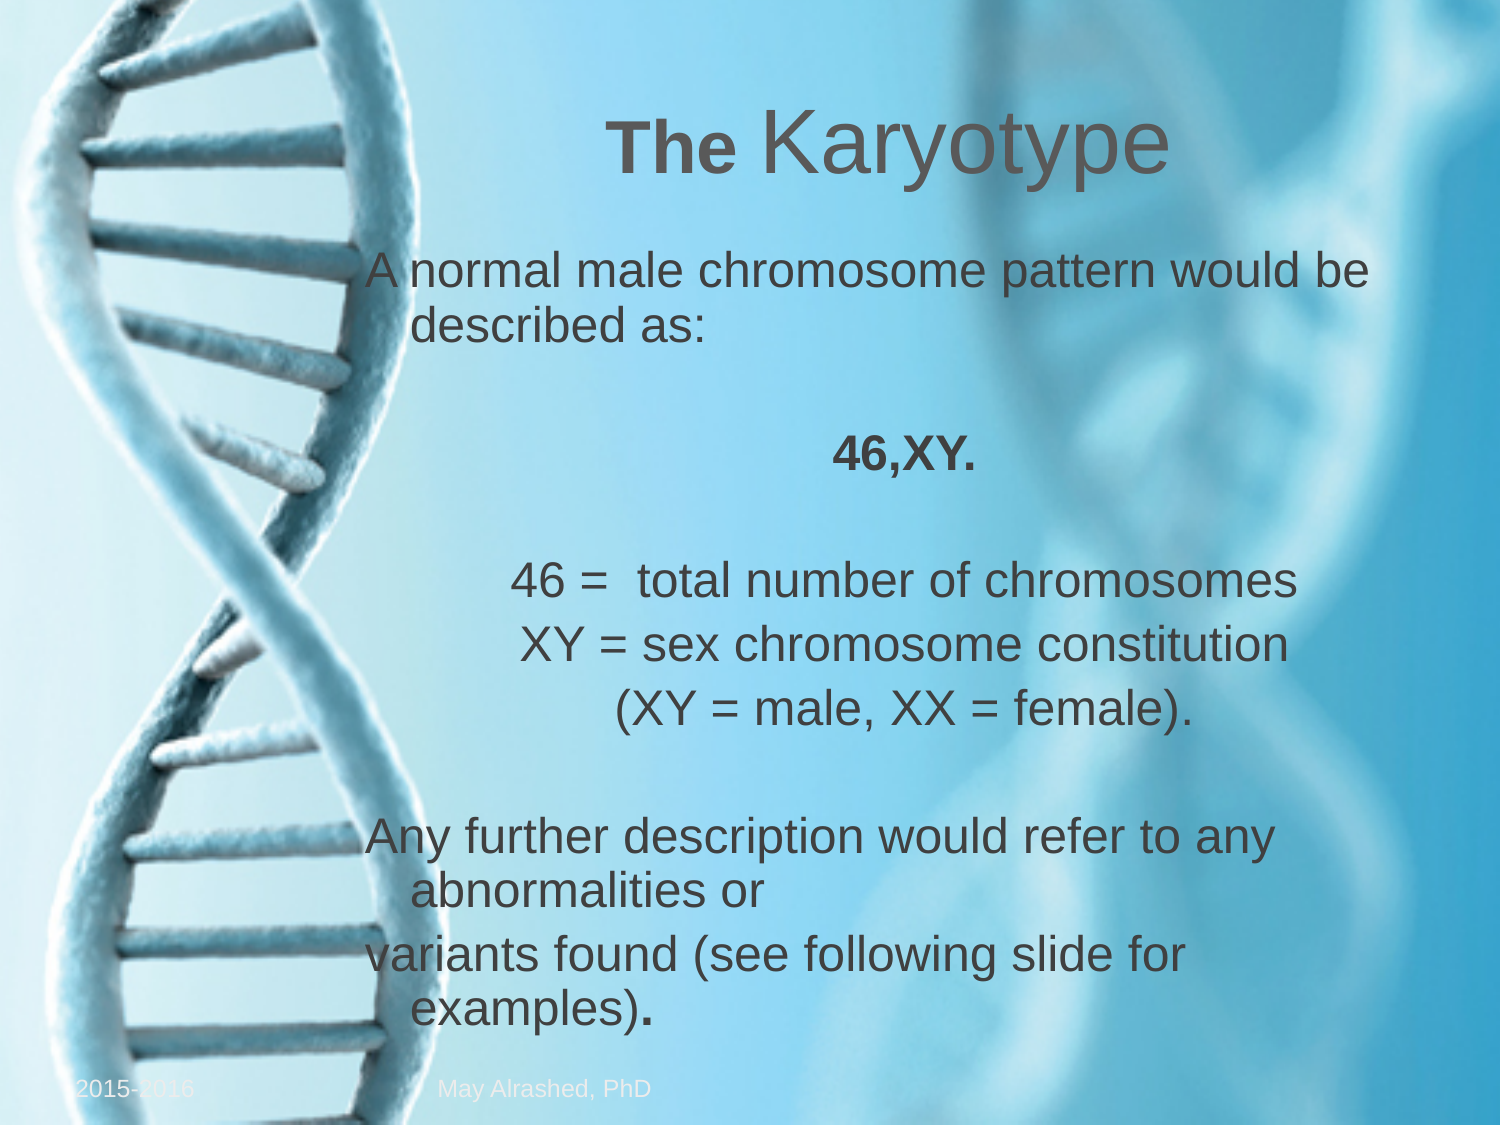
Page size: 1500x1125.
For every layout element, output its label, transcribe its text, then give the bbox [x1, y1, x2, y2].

slide_number 2015-2016 [75, 1042, 425, 1103]
text_box A normal male chromosome pattern would be described as: 46,XY. 46 = total number of chromosomes XY = sex chromosome constitution (XY = male, XX = female). Any further description would refer to any abnormalities or variants found (see following slide for examples). [350, 237, 1460, 1050]
text_box The Karyotype [324, 74, 1454, 175]
footer May Alrashed, PhD [437, 1050, 988, 1103]
picture [0, 0, 1500, 1125]
